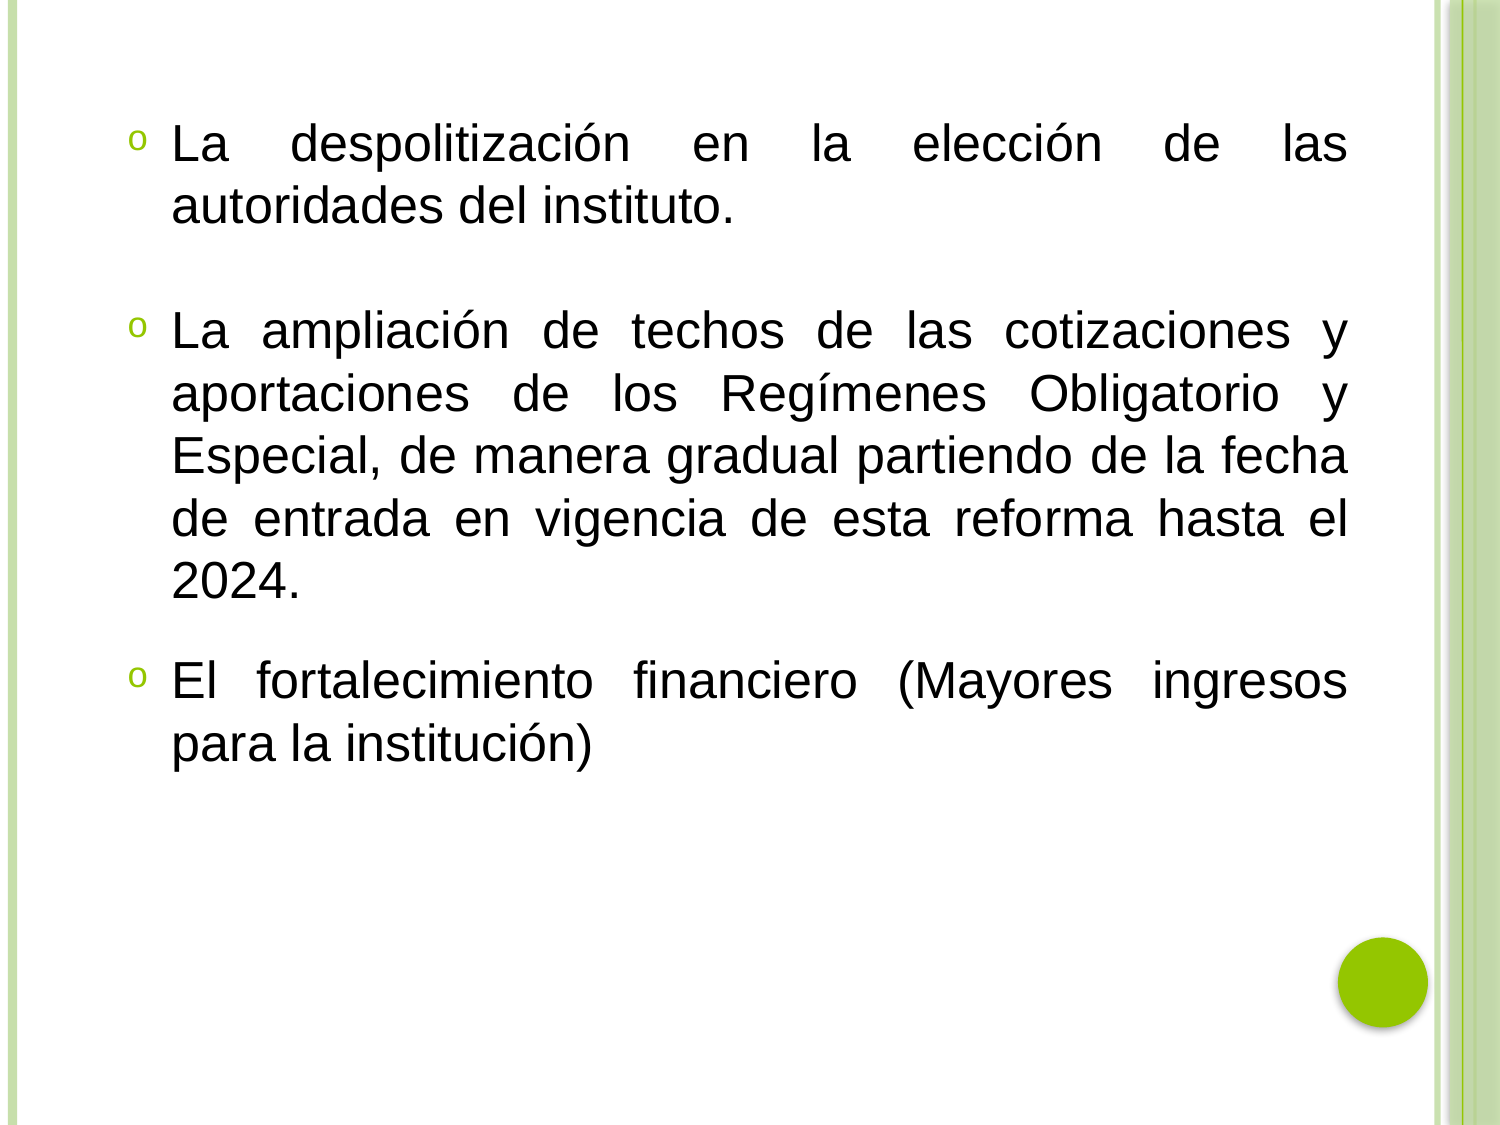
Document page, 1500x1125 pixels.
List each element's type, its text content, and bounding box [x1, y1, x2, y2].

list La despolitización en la elección de las autoridades del instituto. La ampliación de techos de las cotizaciones y aportaciones de los Regímenes Obligatorio y Especial, de manera gradual partiendo de la fecha de entrada en vigencia de esta reforma hasta el 2024. El fortalecimiento financiero (Mayores ingresos para la institución) [112, 101, 1365, 929]
